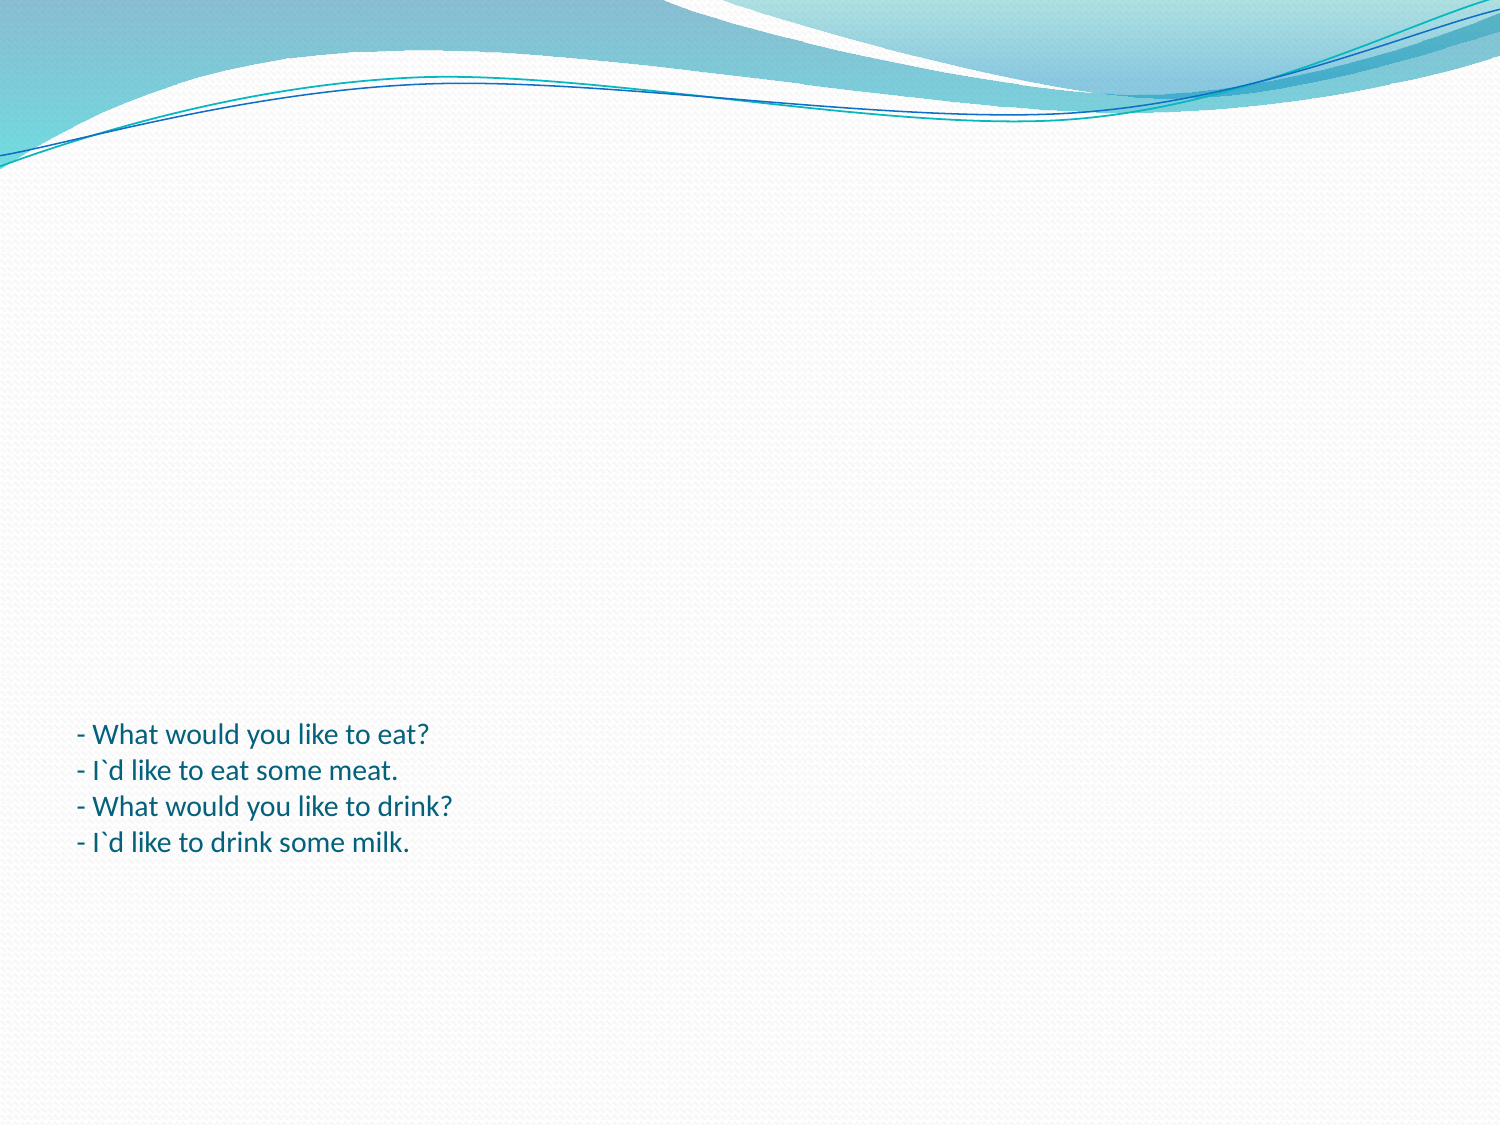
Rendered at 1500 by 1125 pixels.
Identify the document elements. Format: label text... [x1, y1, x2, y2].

title - What would you like to eat? - I`d like to eat some meat. - What would you like to drink? - I`d like to drink some milk. [76, 704, 1427, 892]
